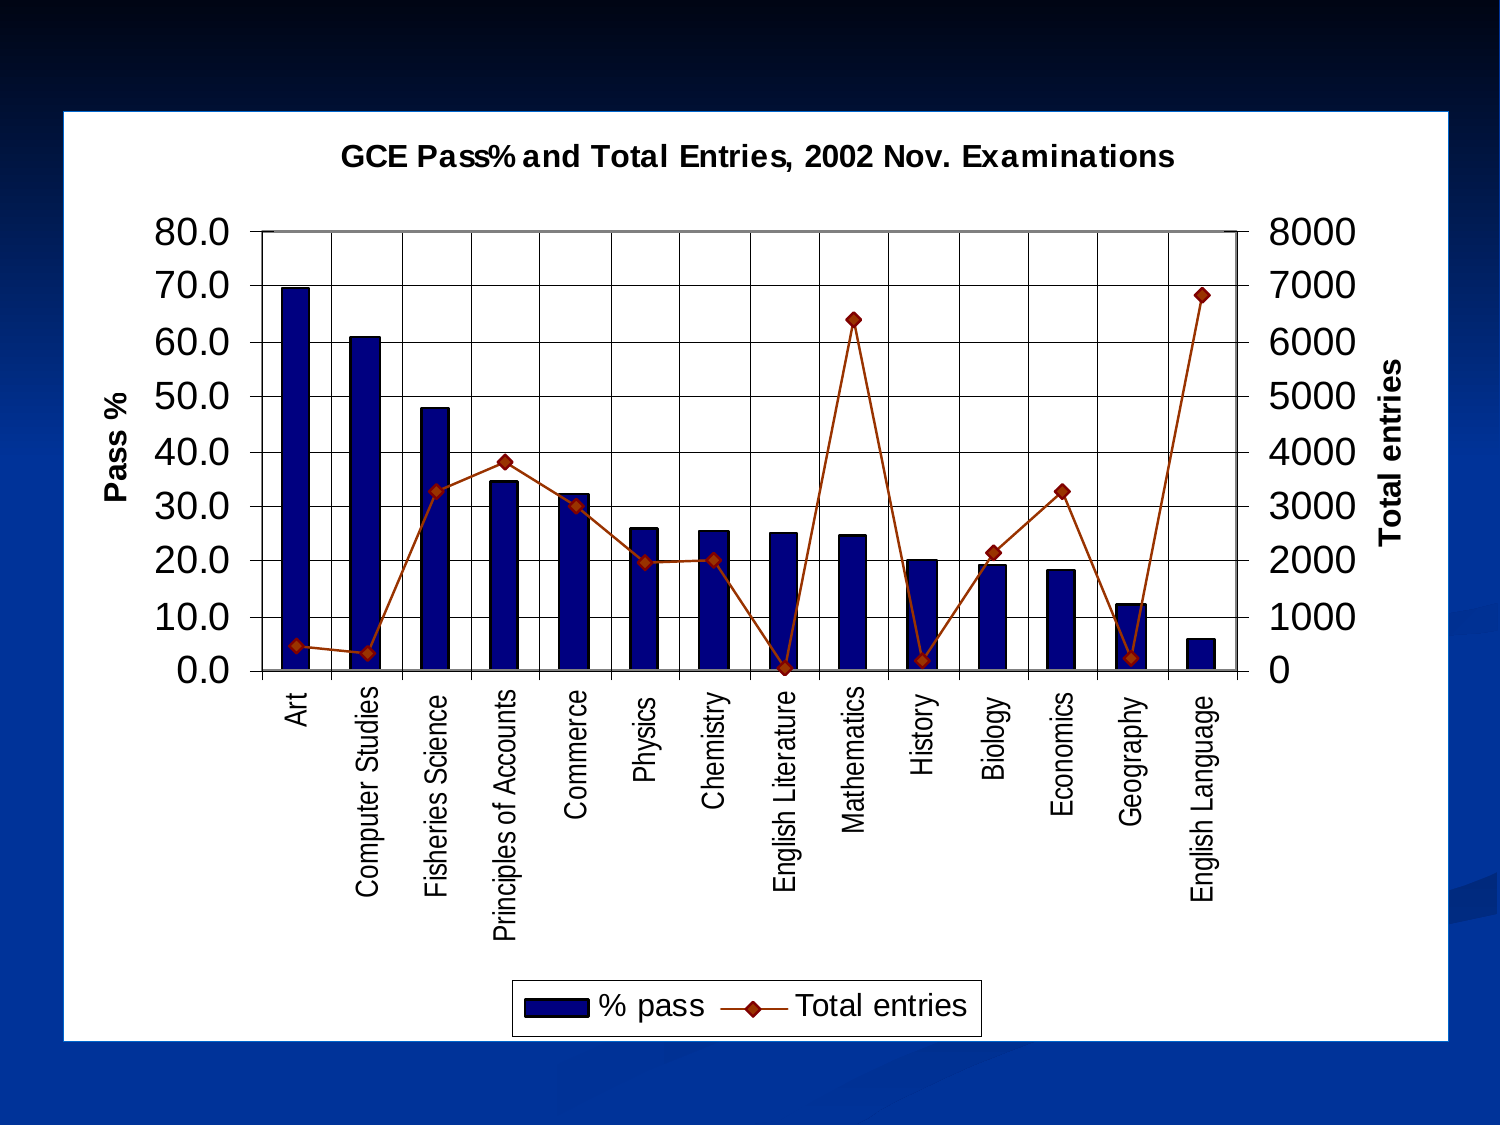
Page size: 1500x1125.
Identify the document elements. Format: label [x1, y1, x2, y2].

text_box [50, 98, 1463, 1054]
